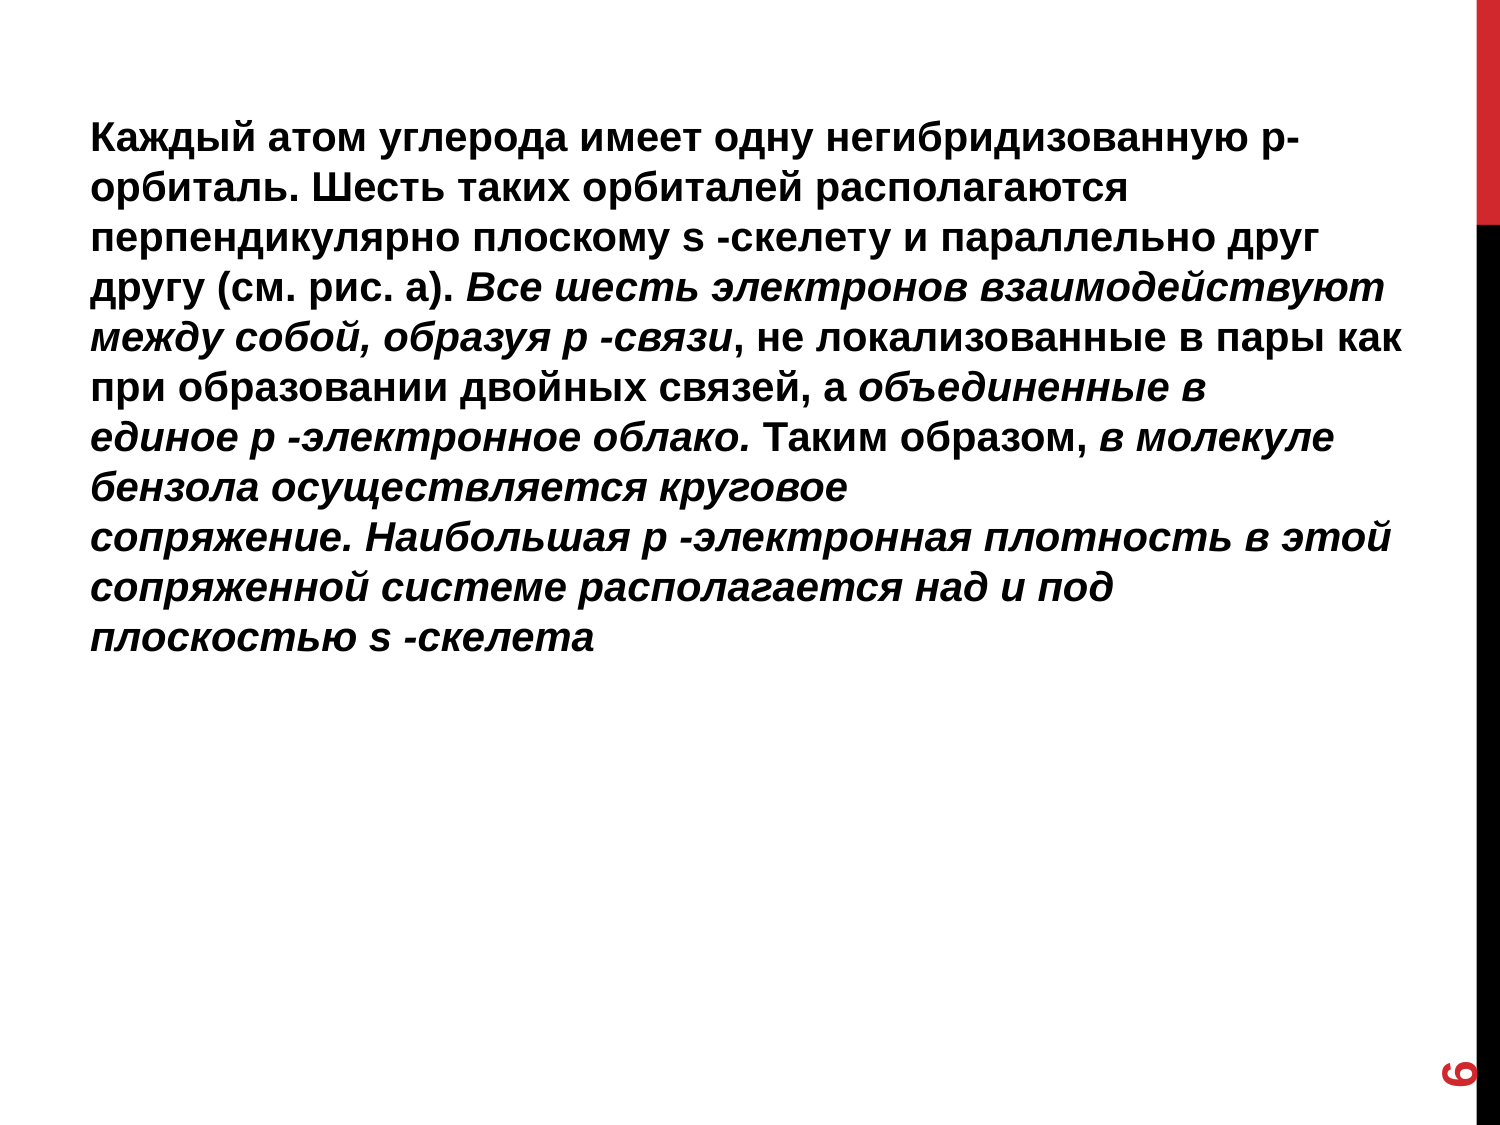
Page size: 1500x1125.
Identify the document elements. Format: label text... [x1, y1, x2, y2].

slide_number 6 [1427, 887, 1488, 1104]
list Каждый атом углерода имеет одну негибридизованную р-орбиталь. Шесть таких орбиталей располагаются перпендикулярно плоскому s -скелету и параллельно друг другу (см. рис. а). Все шесть электронов взаимодействуют между собой, образуя p -связи, не локализованные в пары как при образовании двойных связей, а объединенные в единое p -электронное облако. Таким образом, в молекуле бензола осуществляется круговое сопряжение. Наибольшая p -электронная плотность в этой сопряженной системе располагается над и под плоскостью s -скелета [74, 101, 1426, 1006]
